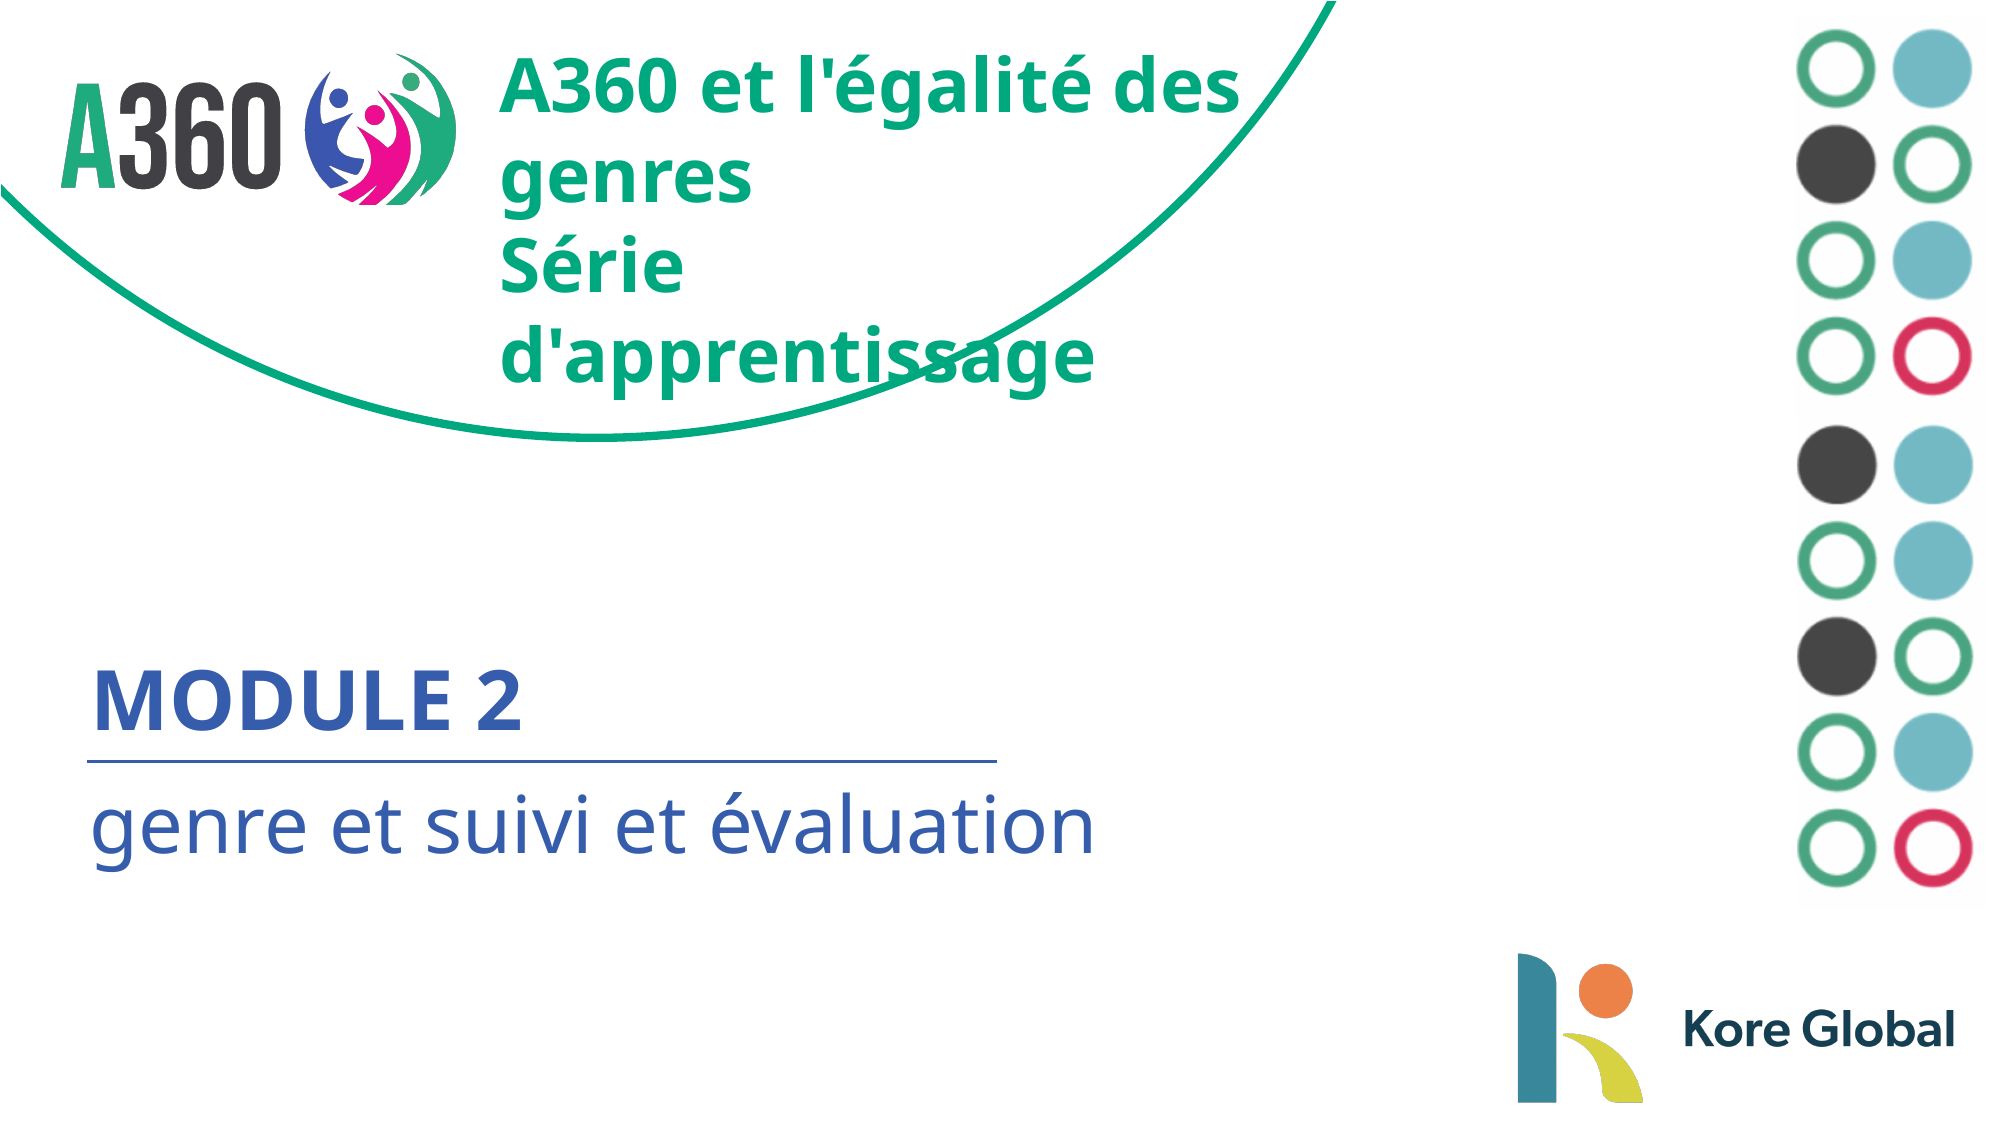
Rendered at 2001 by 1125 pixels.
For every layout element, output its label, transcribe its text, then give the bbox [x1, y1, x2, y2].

picture [1689, 14, 2000, 416]
picture [1645, 417, 2000, 908]
text_box [0, 0, 1333, 438]
text_box MODULE 2 [70, 627, 727, 768]
text_box A360 et l'égalité des genres Série d'apprentissage [479, 17, 1277, 240]
picture [1508, 946, 1963, 1113]
list genre et suivi et évaluation [89, 792, 1168, 895]
picture [59, 51, 457, 205]
